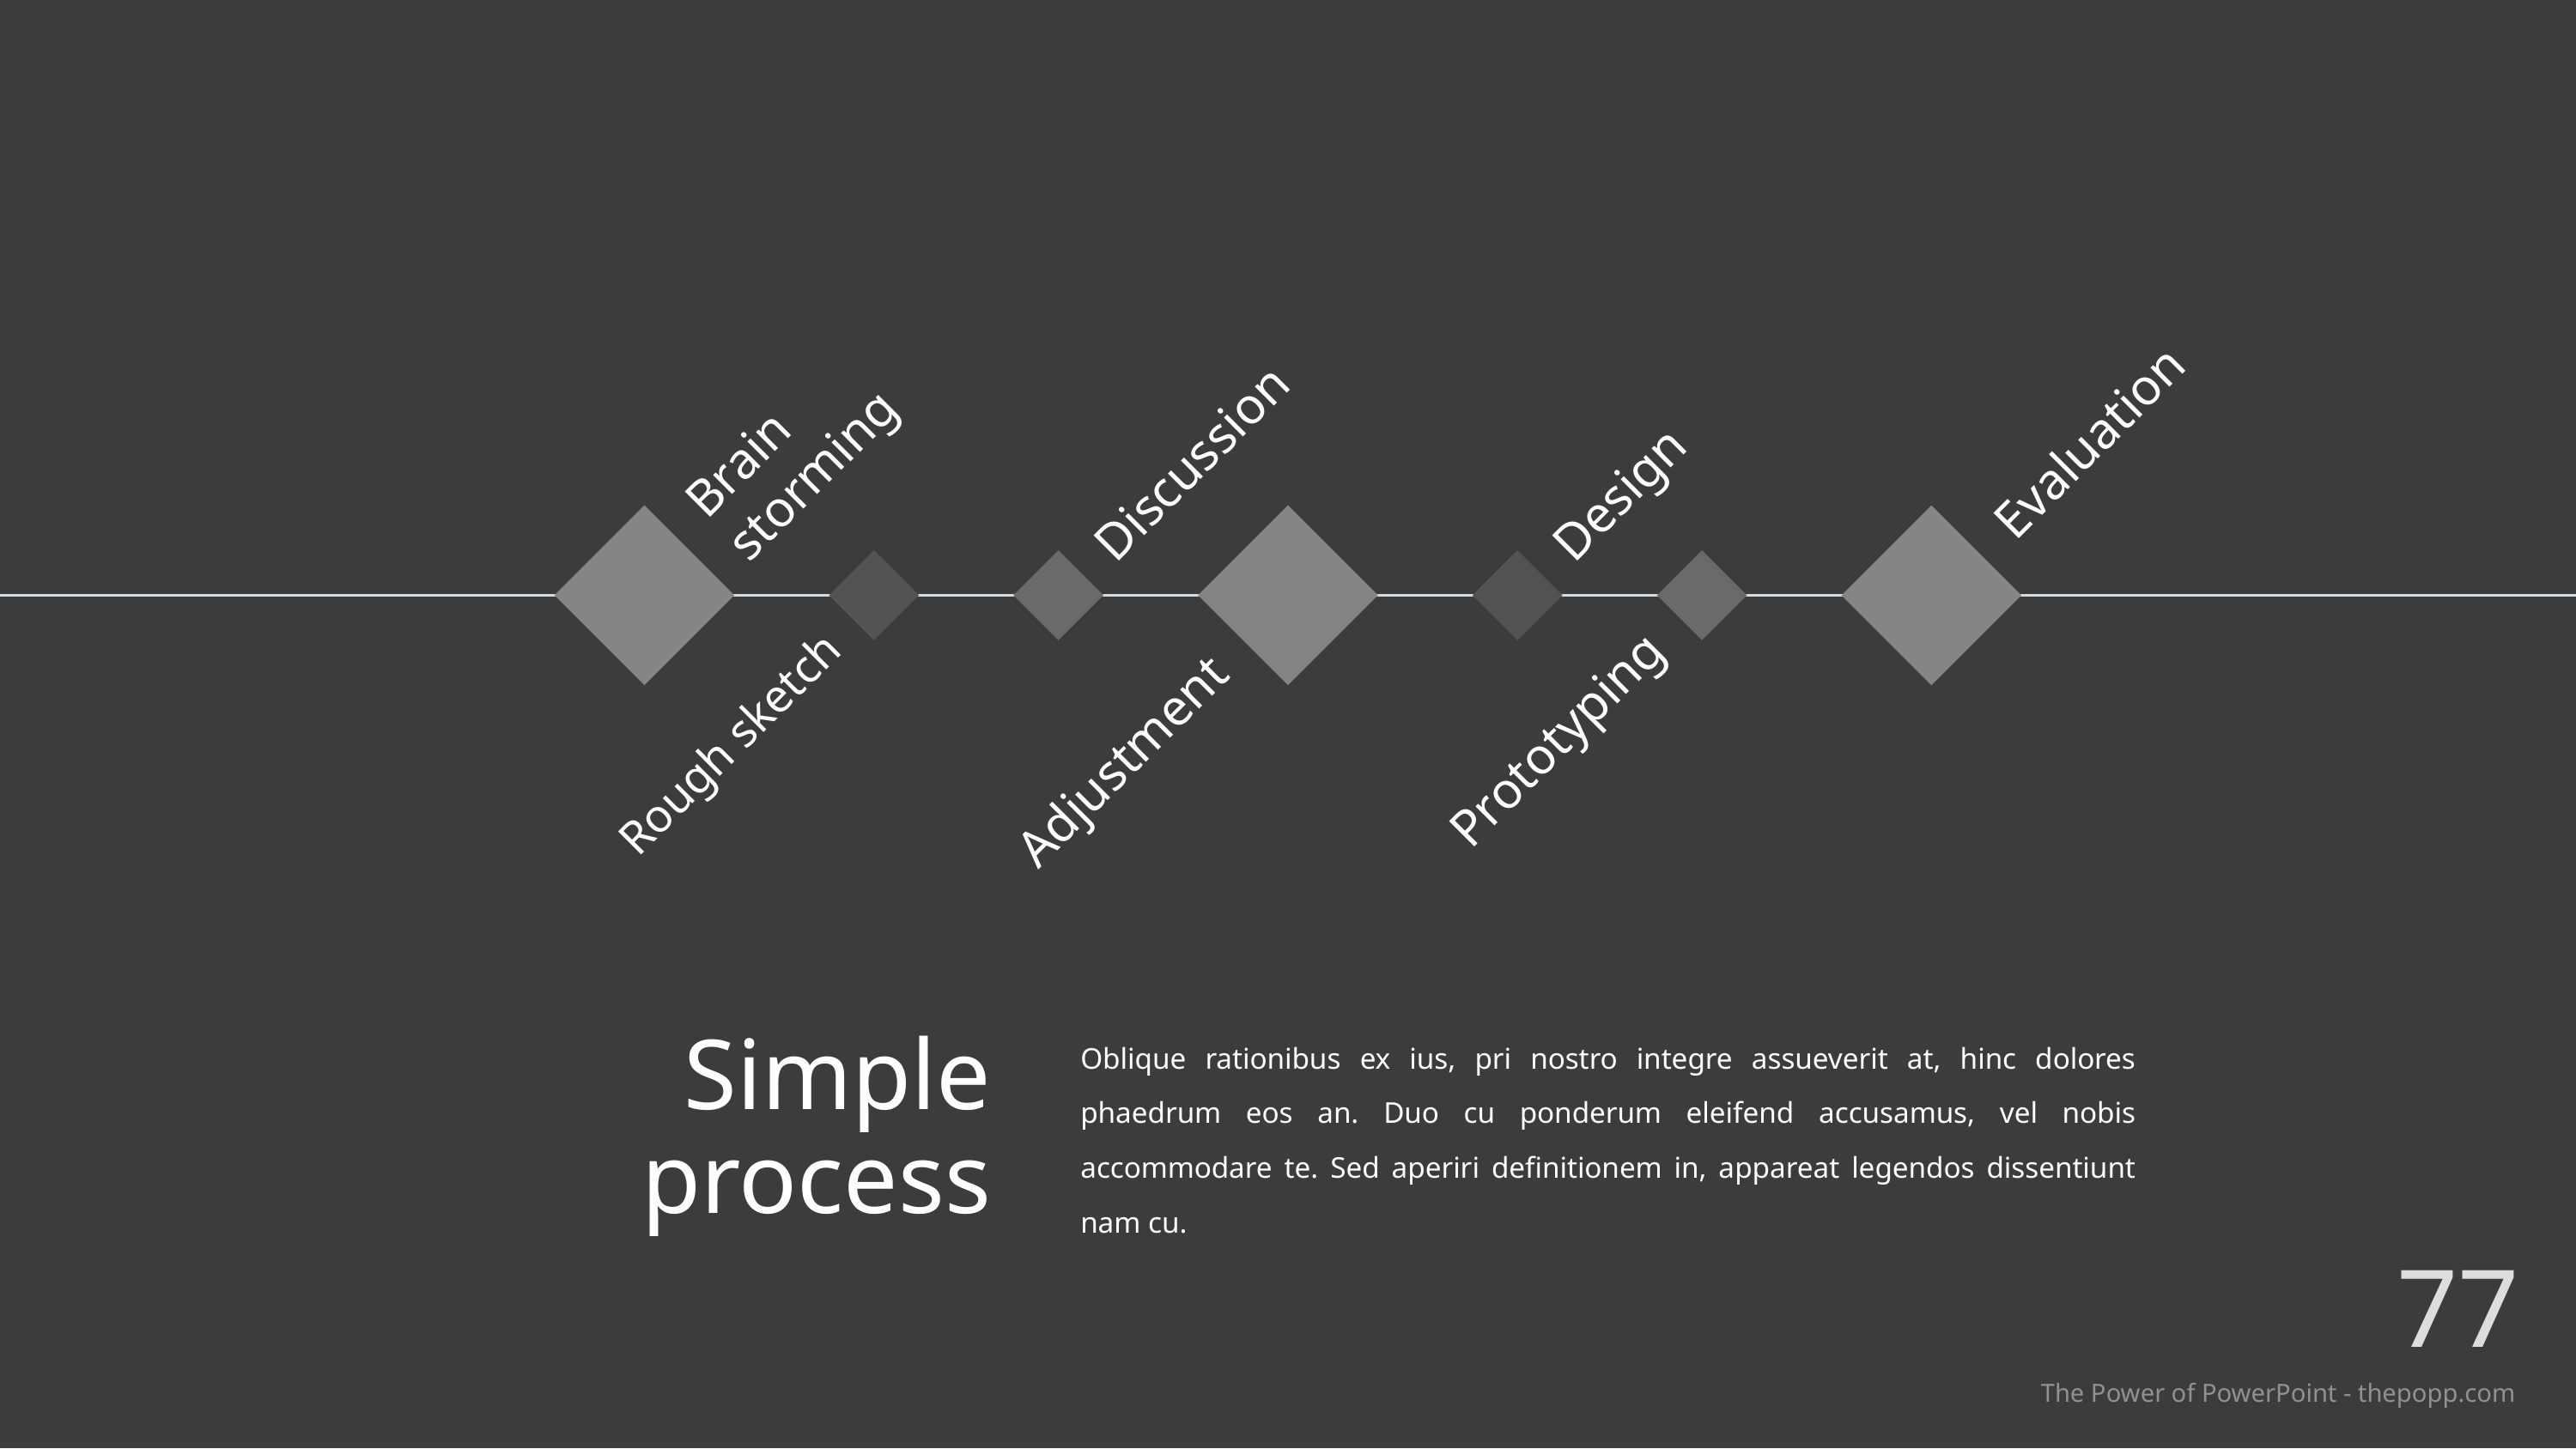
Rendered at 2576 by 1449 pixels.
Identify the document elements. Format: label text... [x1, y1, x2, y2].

list Prototyping [1403, 602, 1691, 890]
list Rough sketch [581, 602, 869, 890]
list Oblique rationibus ex ius, pri nostro integre assueverit at, hinc dolores phaedrum eos an. Duo cu ponderum eleifend accusamus, vel nobis accommodare te. Sed aperiri definitionem in, appareat legendos dissentiunt nam cu. [1067, 1012, 2151, 1246]
list Adjustment [968, 625, 1255, 912]
list Design [1522, 285, 1826, 588]
footer The Power of PowerPoint - thepopp.com [1573, 1354, 2529, 1432]
list Discussion [1064, 285, 1367, 588]
list Evaluation [1964, 263, 2267, 566]
slide_number 77 [2360, 1250, 2532, 1393]
title Simple process [197, 985, 1005, 1275]
list Brain storming [676, 263, 979, 566]
